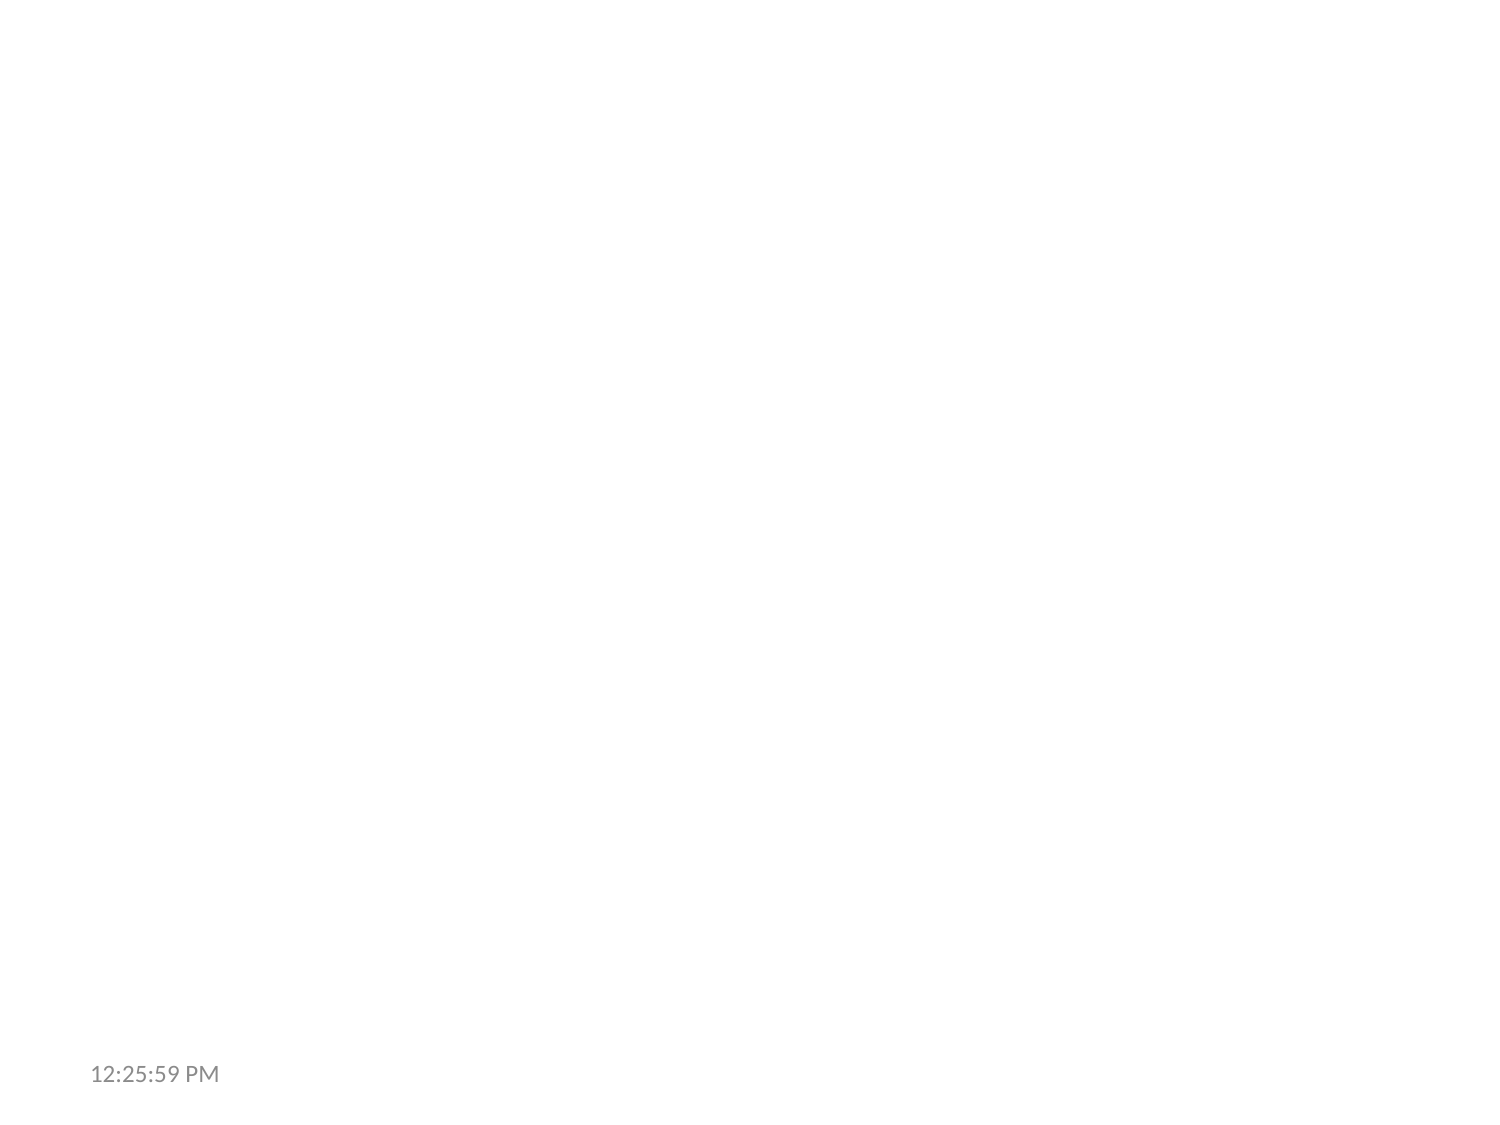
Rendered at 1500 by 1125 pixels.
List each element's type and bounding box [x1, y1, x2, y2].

slide_number [75, 1042, 425, 1103]
